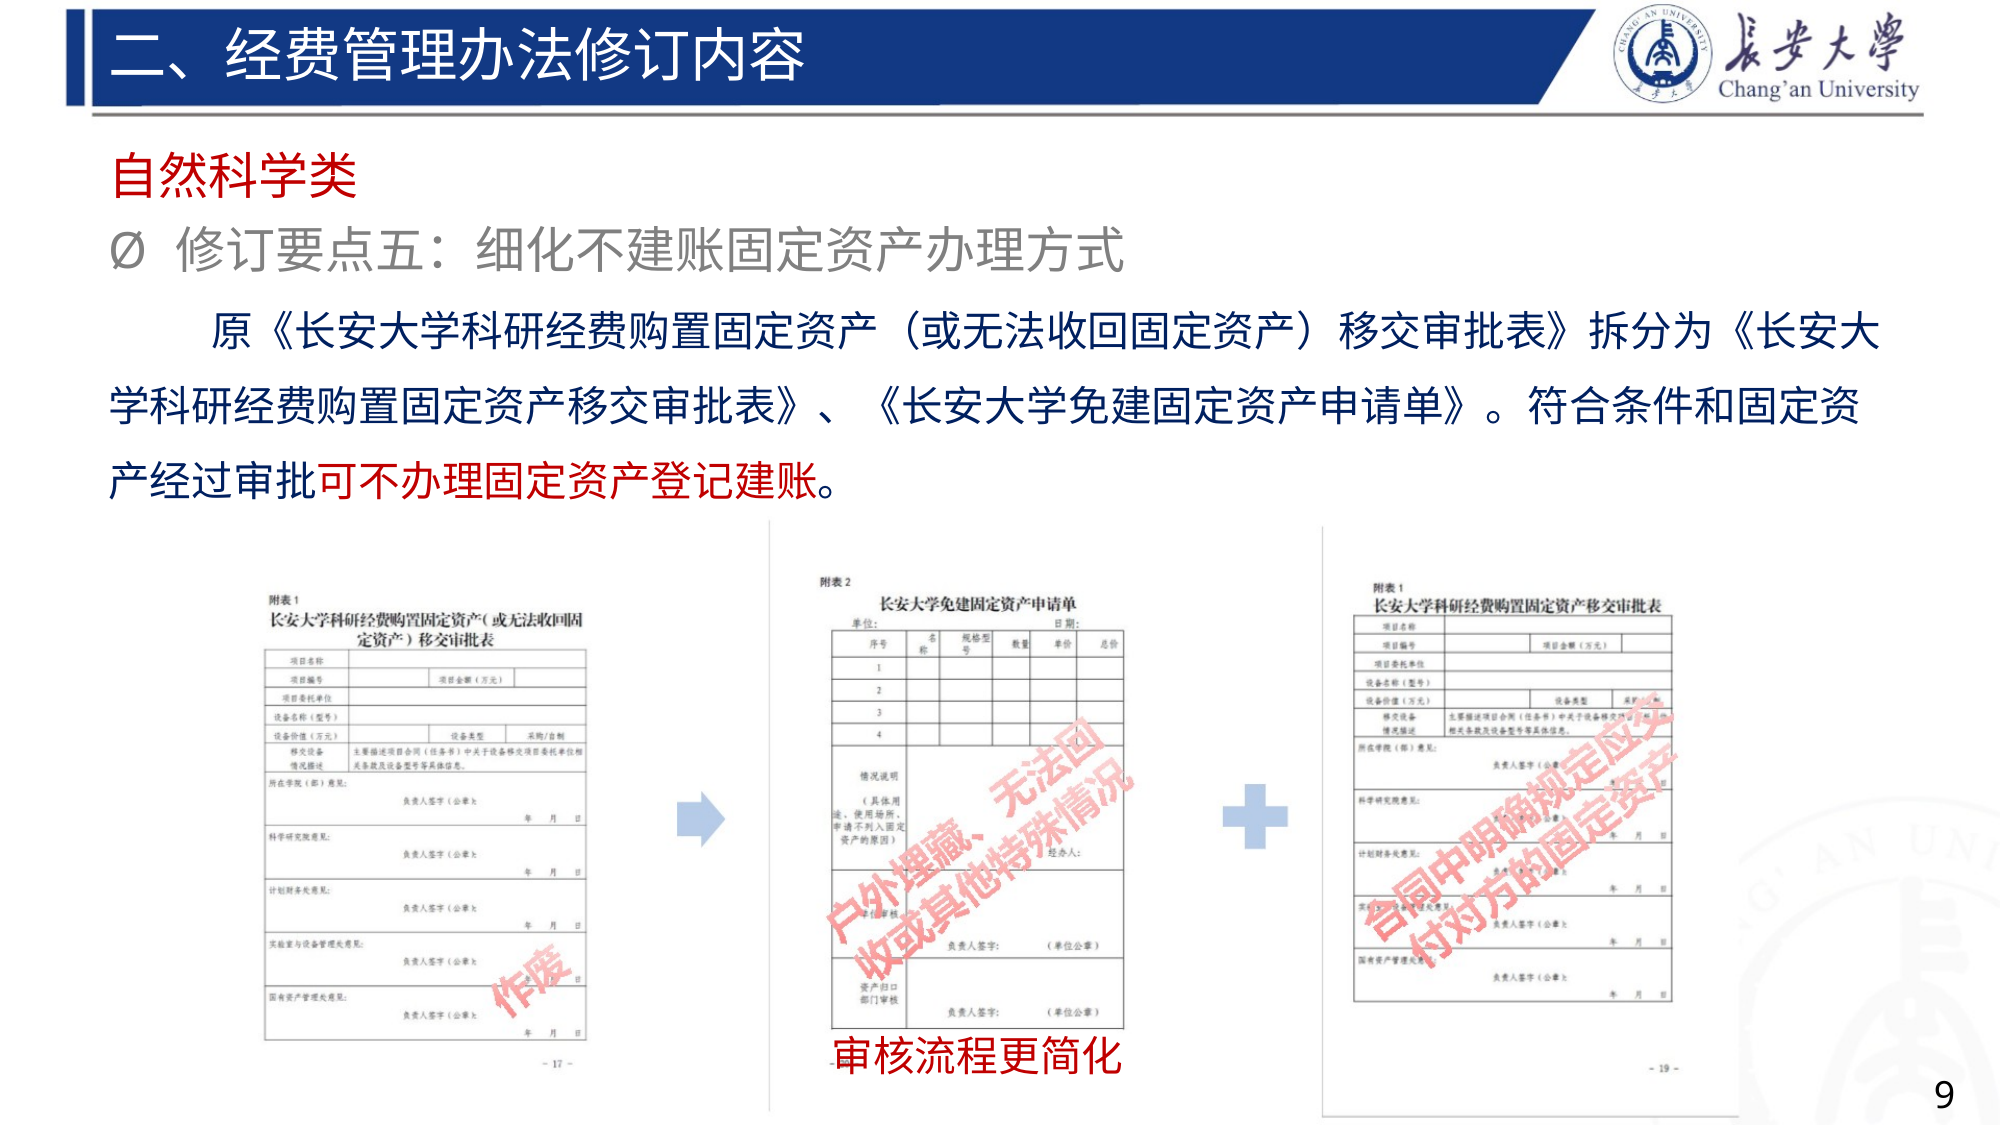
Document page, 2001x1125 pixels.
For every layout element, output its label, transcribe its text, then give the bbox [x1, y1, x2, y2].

text_box Ø 修订要点五：细化不建账固定资产办理方式 原《长安大学科研经费购置固定资产（或无法收回固定资产）移交审批表》拆分为《长安大 学科研经费购置固定资产移交审批表》、《长安大学免建固定资产申请单》。符合条件和固定资 产经过审批可不办理固定资产登记建账。 [108, 226, 1903, 505]
text_box 审核流程更简化 [831, 1036, 1149, 1081]
text_box 二、经费管理办法修订内容 [108, 27, 834, 88]
text_box [0, 0, 2000, 1125]
text_box 自然科学类 [108, 152, 384, 205]
text_box 9 [1933, 1076, 1980, 1116]
